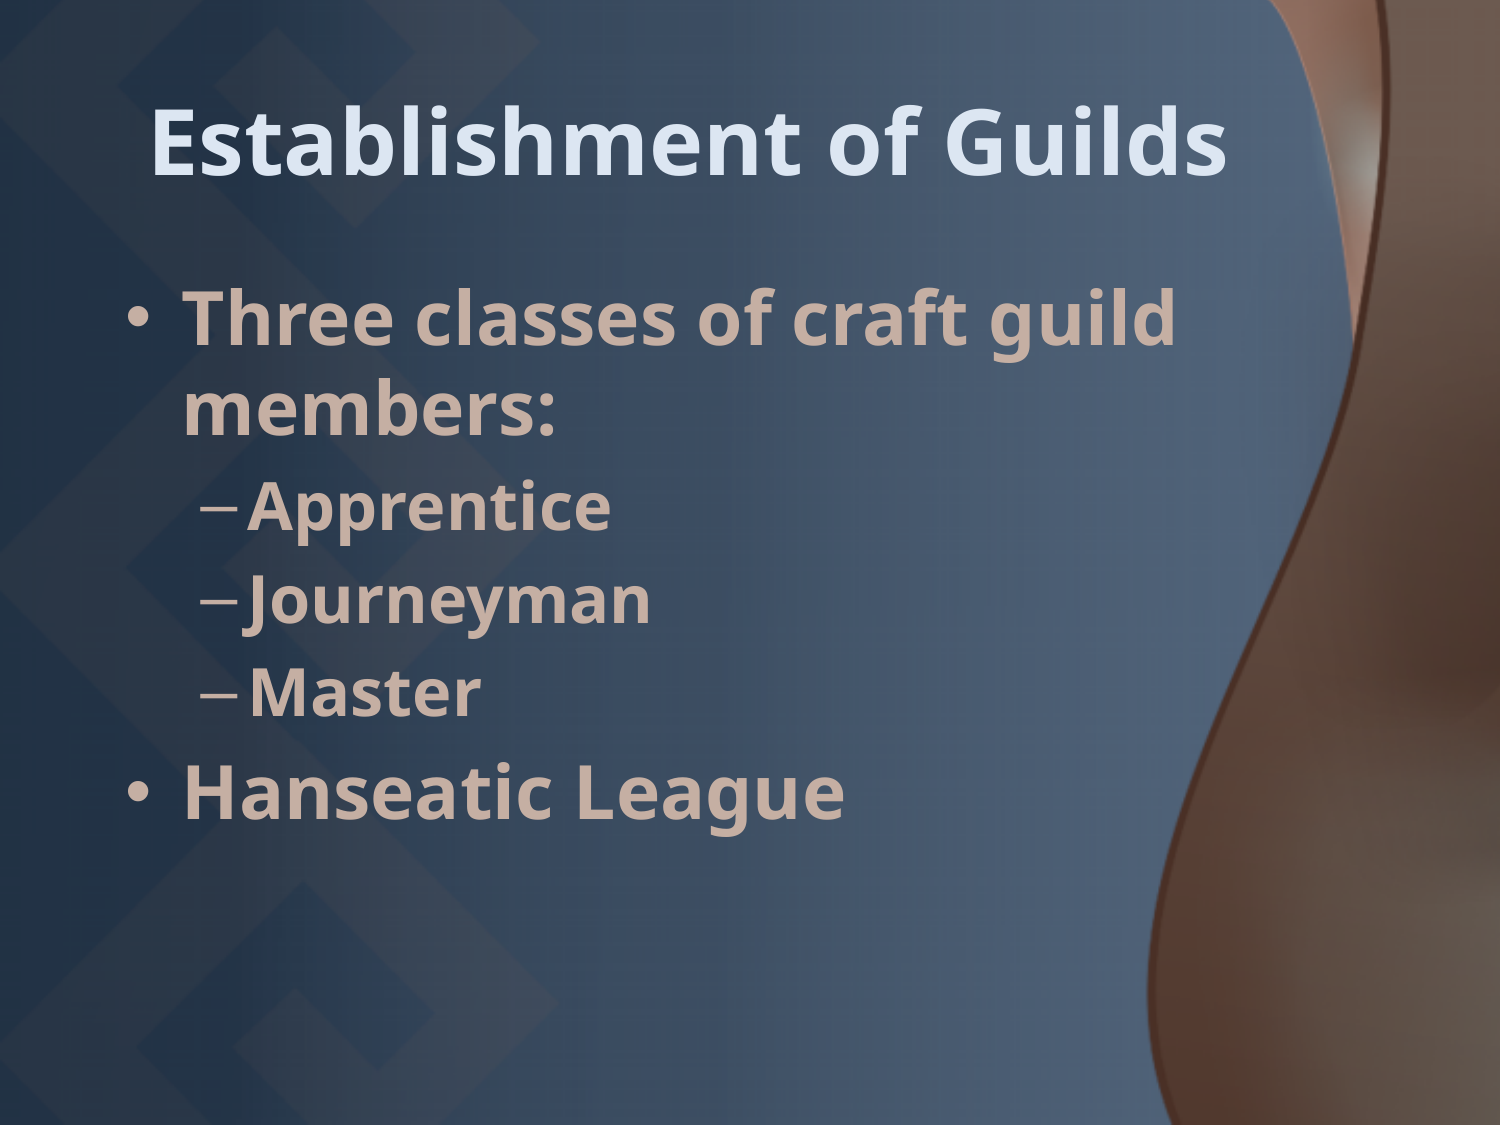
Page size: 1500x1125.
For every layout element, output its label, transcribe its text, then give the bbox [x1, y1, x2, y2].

title Establishment of Guilds [75, 45, 1303, 233]
picture [0, 0, 1500, 1125]
list Three classes of craft guild members: Apprentice Journeyman Master Hanseatic League [110, 262, 1263, 1090]
